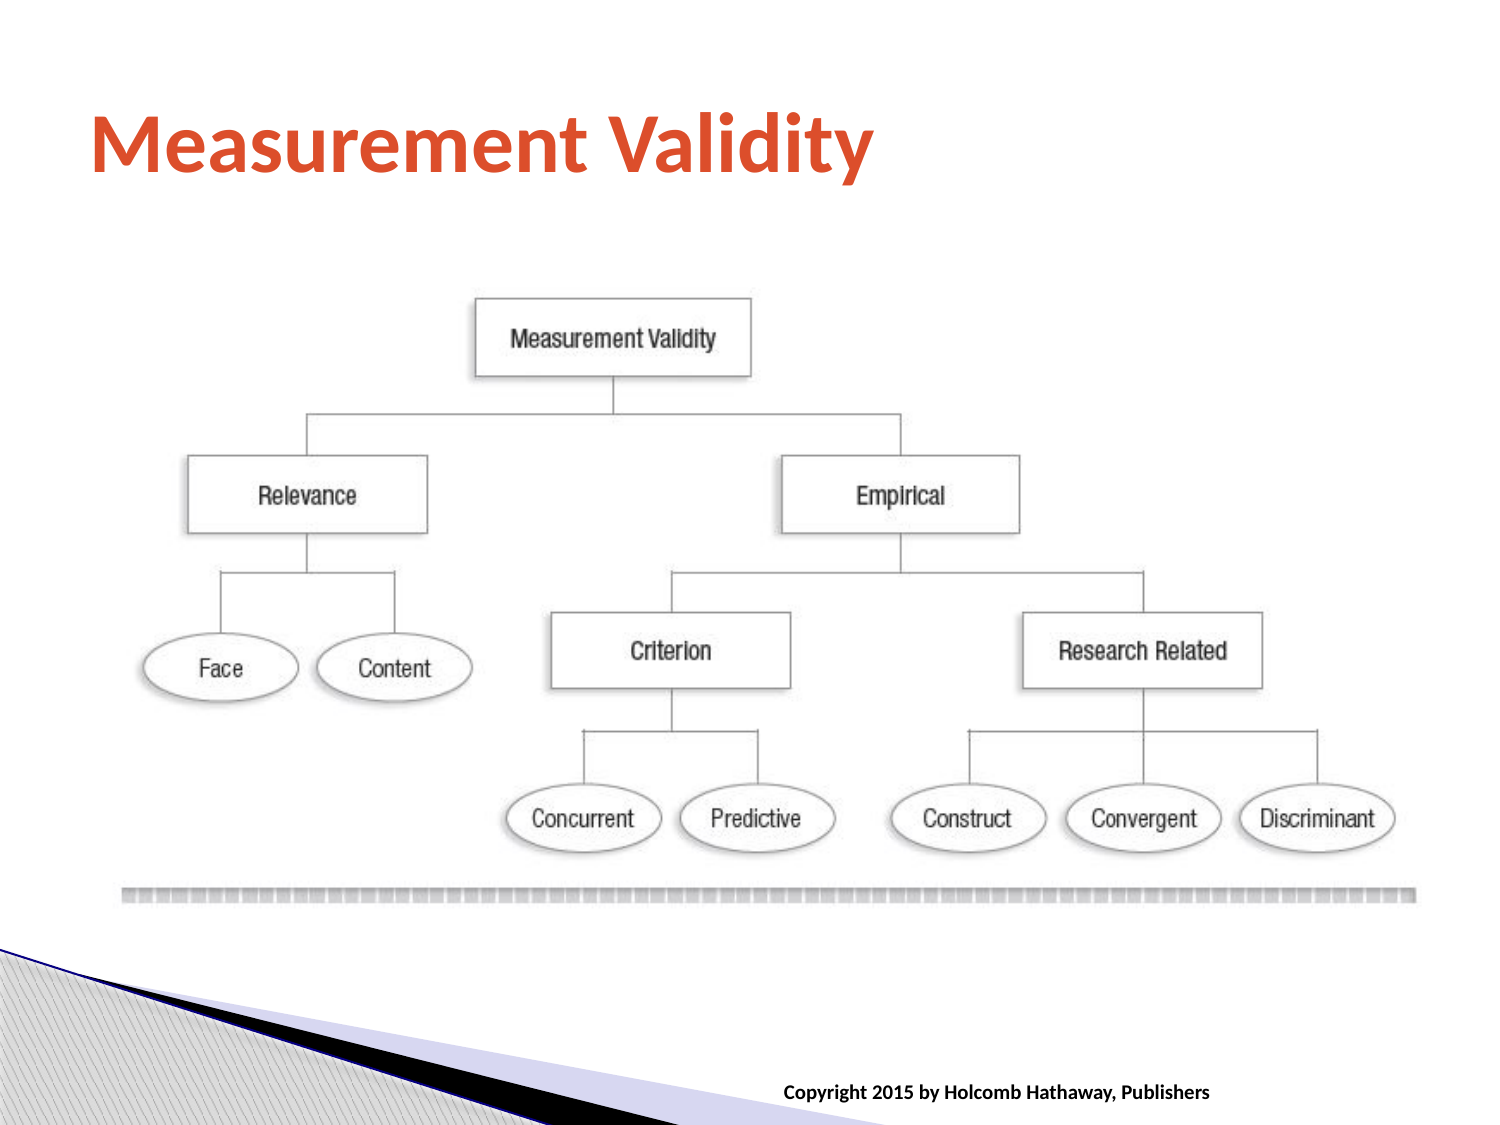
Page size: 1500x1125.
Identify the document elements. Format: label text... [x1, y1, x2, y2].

title Measurement Validity [75, 45, 1425, 233]
footer Copyright 2015 by Holcomb Hathaway, Publishers [718, 1051, 1225, 1112]
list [86, 274, 1447, 938]
